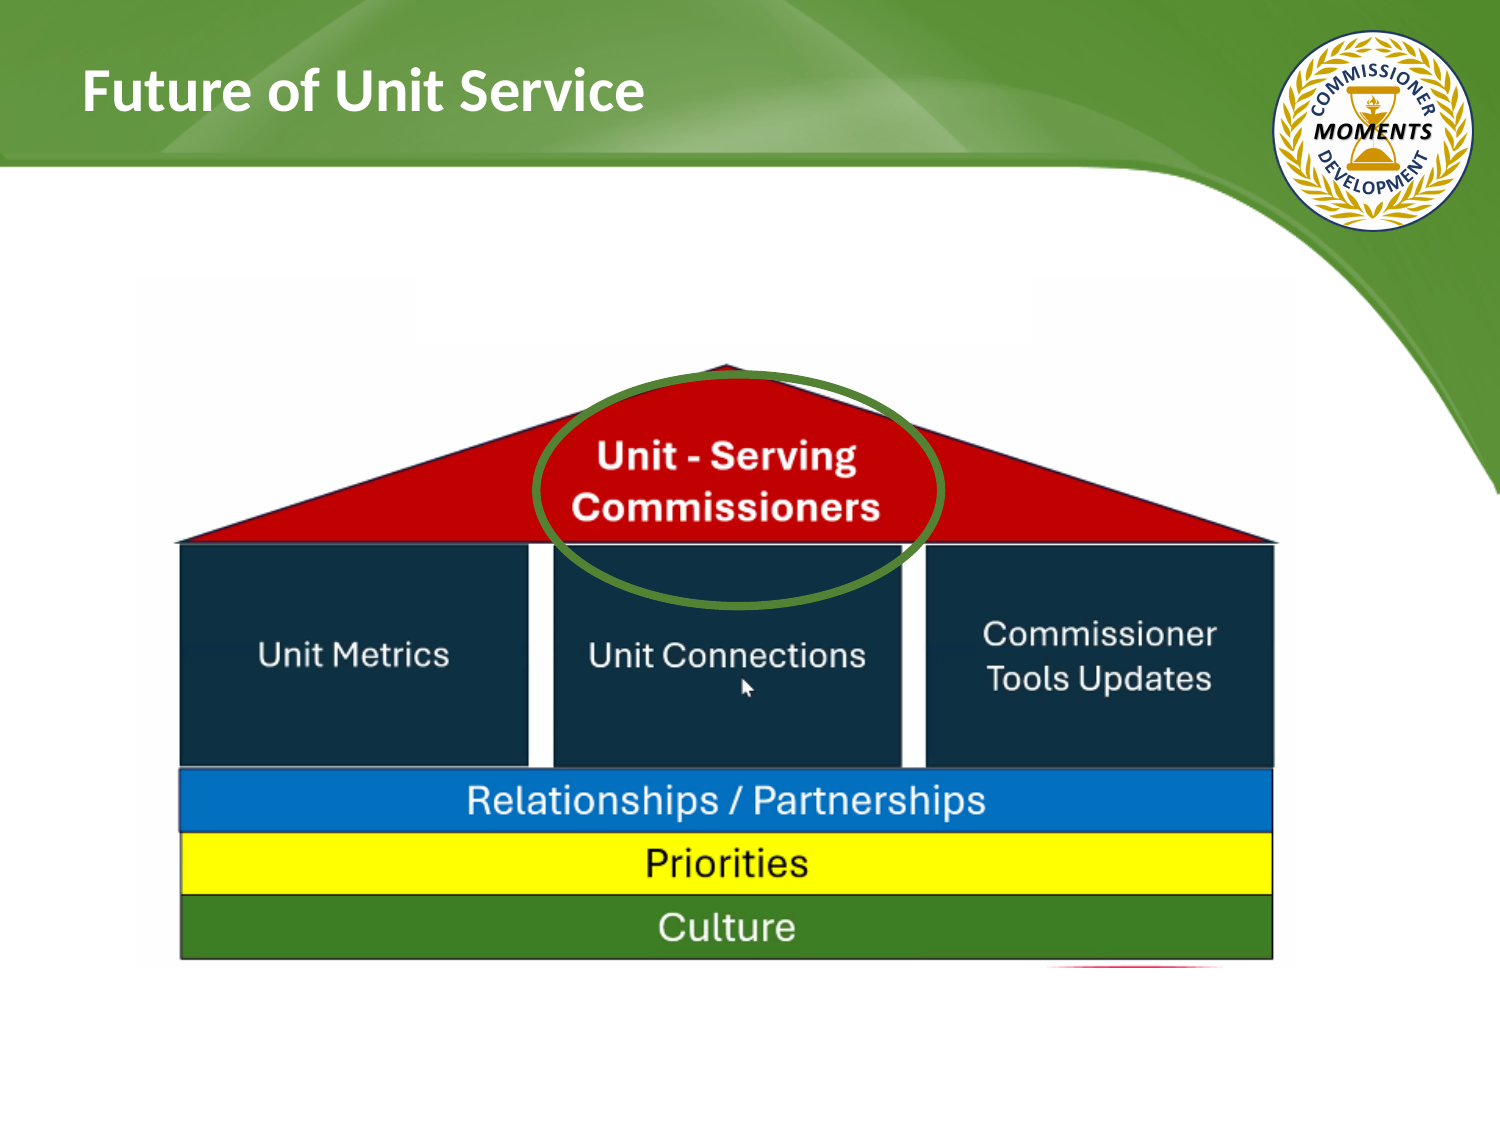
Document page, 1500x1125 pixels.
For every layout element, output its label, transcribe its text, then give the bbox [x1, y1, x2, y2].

picture [133, 278, 1297, 968]
text_box Future of Unit Service [68, 42, 662, 132]
picture [1272, 30, 1474, 232]
